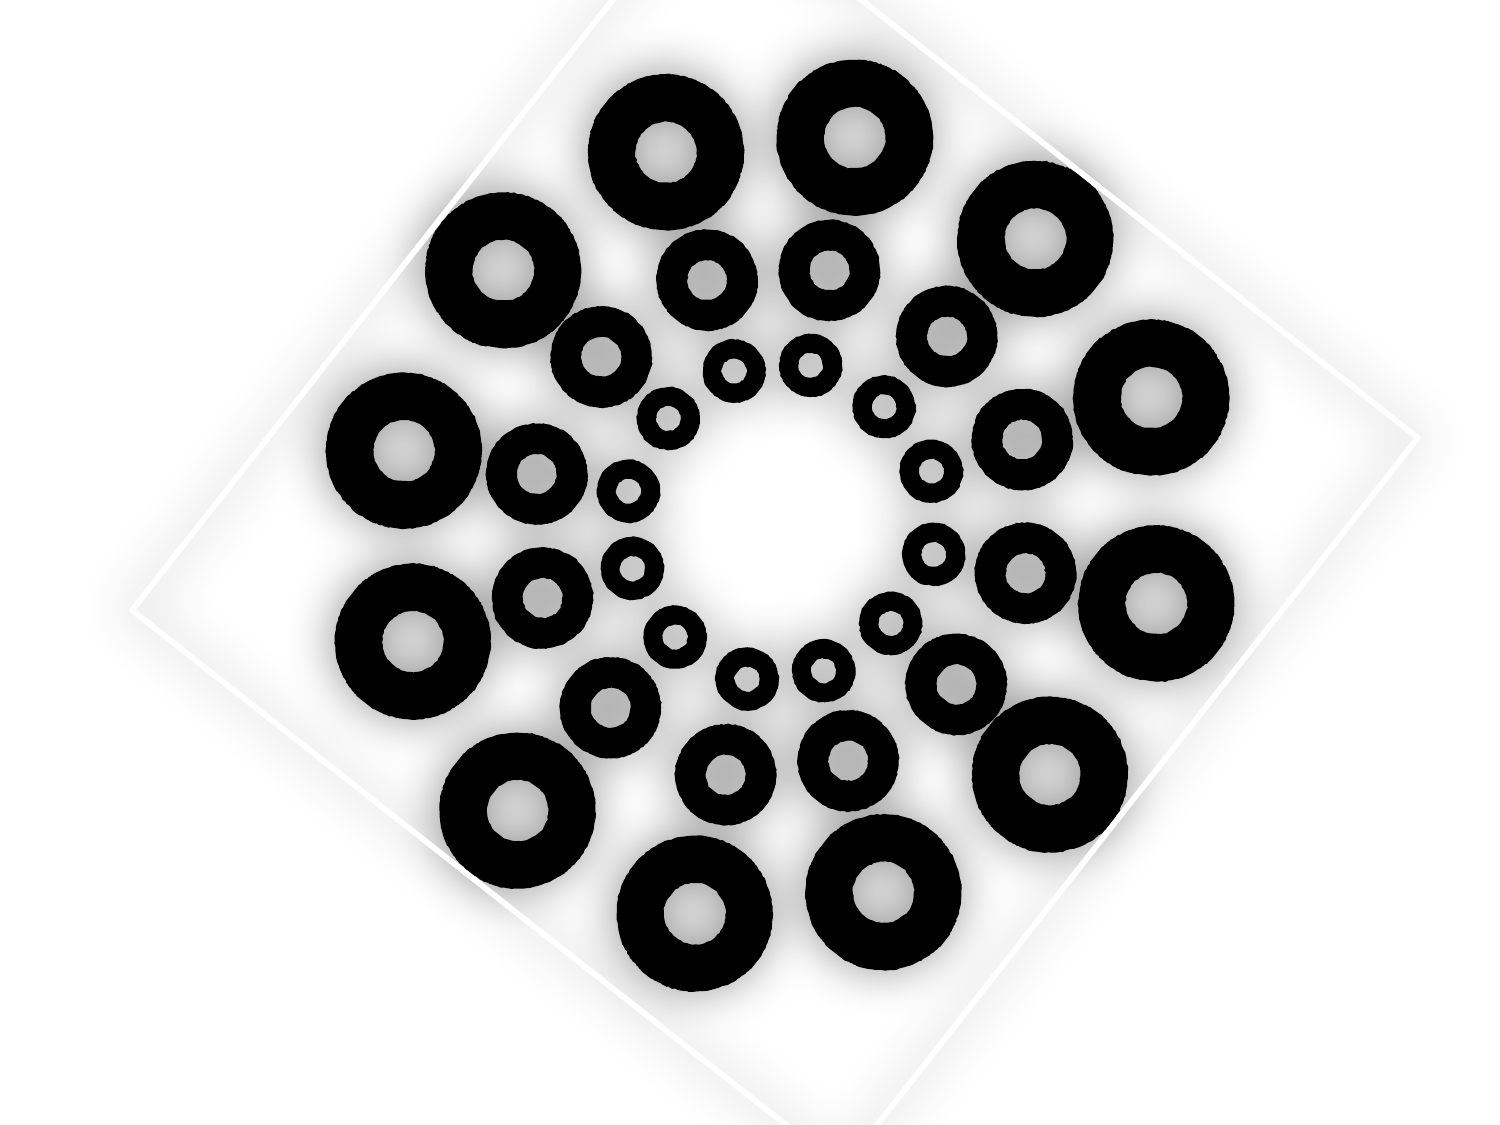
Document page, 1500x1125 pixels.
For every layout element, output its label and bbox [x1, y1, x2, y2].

picture [312, 74, 1238, 974]
